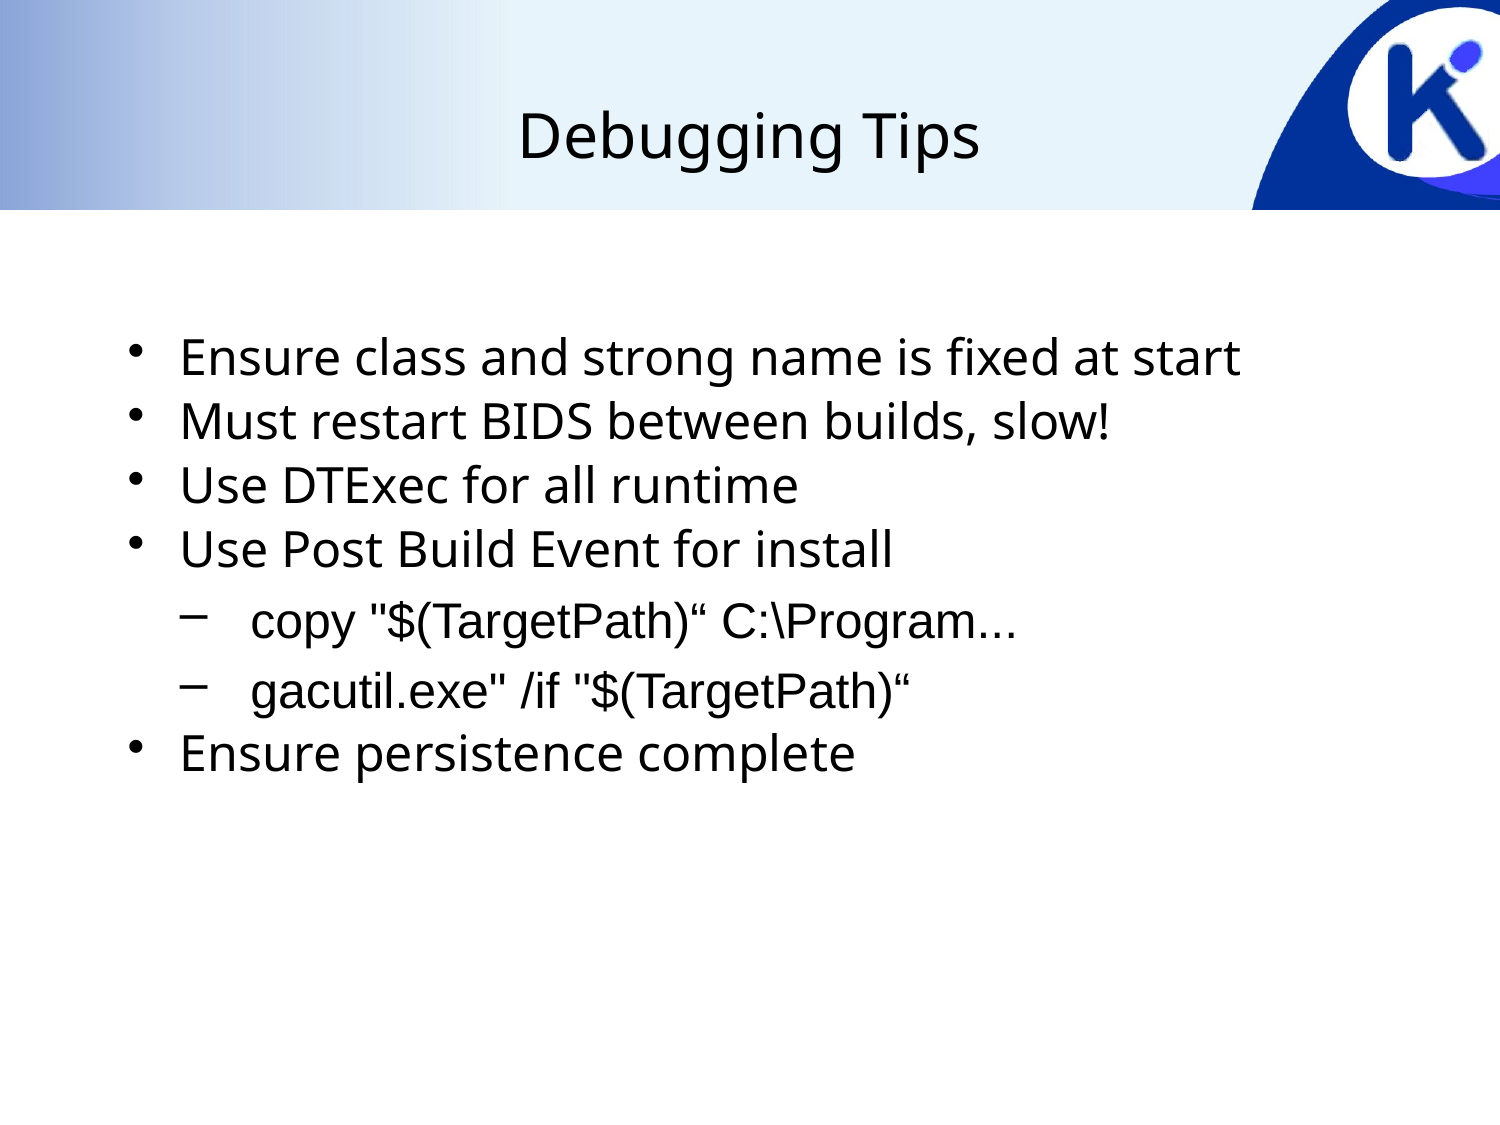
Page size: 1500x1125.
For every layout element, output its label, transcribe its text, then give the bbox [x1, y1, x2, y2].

list Ensure class and strong name is fixed at start Must restart BIDS between builds, slow! Use DTExec for all runtime Use Post Build Event for install copy "$(TargetPath)“ C:\Program... gacutil.exe" /if "$(TargetPath)“ Ensure persistence complete [112, 324, 1388, 1076]
picture [0, 0, 1500, 46]
title Debugging Tips [0, 46, 1500, 235]
